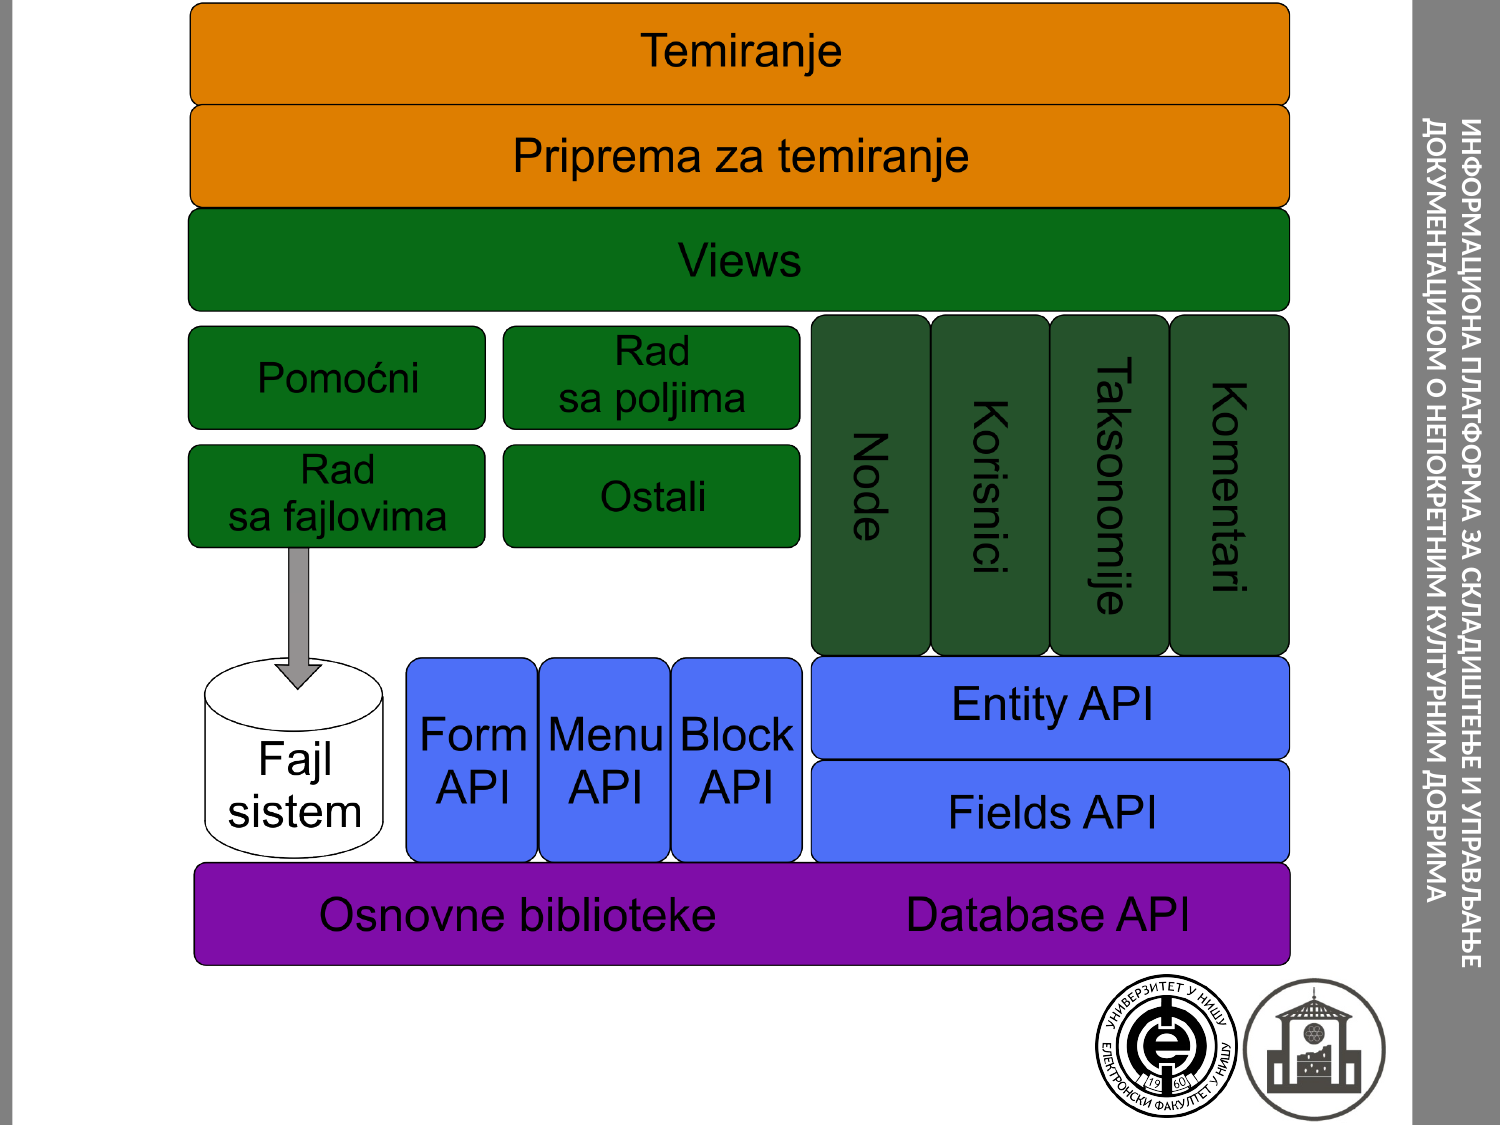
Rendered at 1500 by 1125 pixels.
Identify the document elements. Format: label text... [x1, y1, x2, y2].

picture [1239, 968, 1388, 1123]
title ИНФОРМАЦИОНА ПЛАТФОРМА ЗА СКЛАДИШТЕЊЕ И УПРАВЉАЊЕ ДОКУМЕНТАЦИЈОМ О НЕПОКРЕТНИМ КУЛТУРНИМ ДОБРИМА [1412, 62, 1500, 1025]
picture [1094, 974, 1238, 1118]
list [187, 0, 1292, 988]
